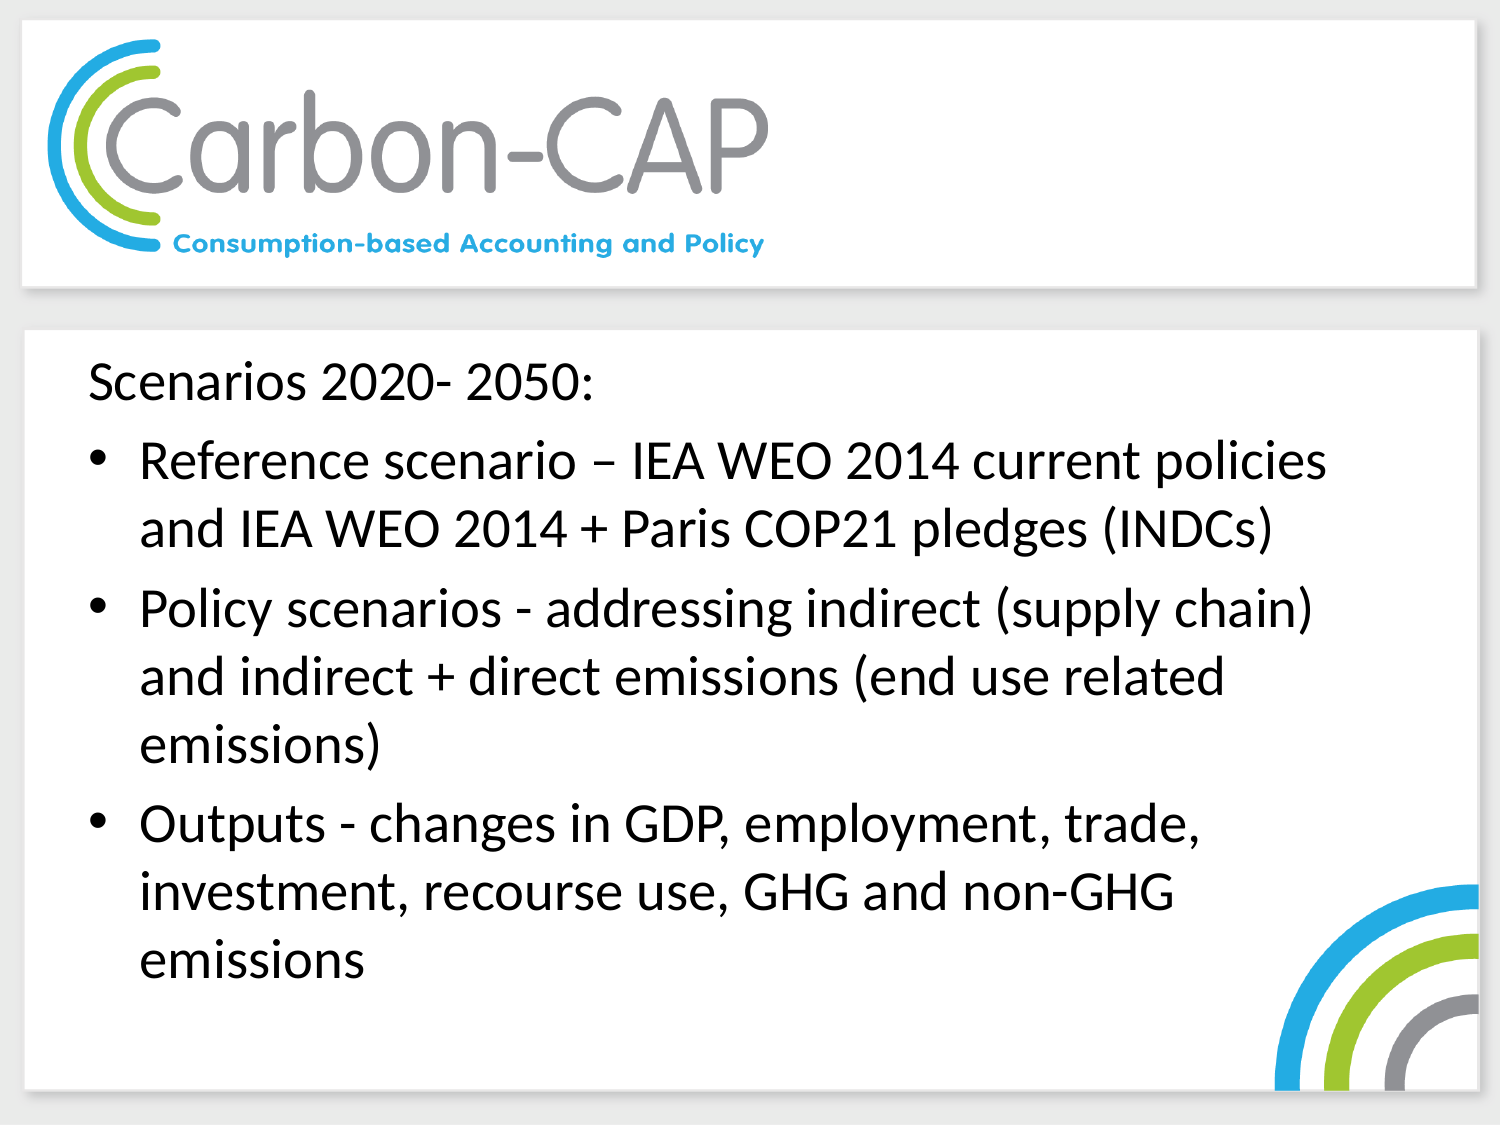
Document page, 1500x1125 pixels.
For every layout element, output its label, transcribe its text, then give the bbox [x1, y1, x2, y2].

list Scenarios 2020- 2050: Reference scenario – IEA WEO 2014 current policies and IEA WEO 2014 + Paris COP21 pledges (INDCs) Policy scenarios - addressing indirect (supply chain) and indirect + direct emissions (end use related emissions) Outputs - changes in GDP, employment, trade, investment, recourse use, GHG and non-GHG emissions [73, 336, 1424, 1003]
picture [0, 0, 1500, 1125]
